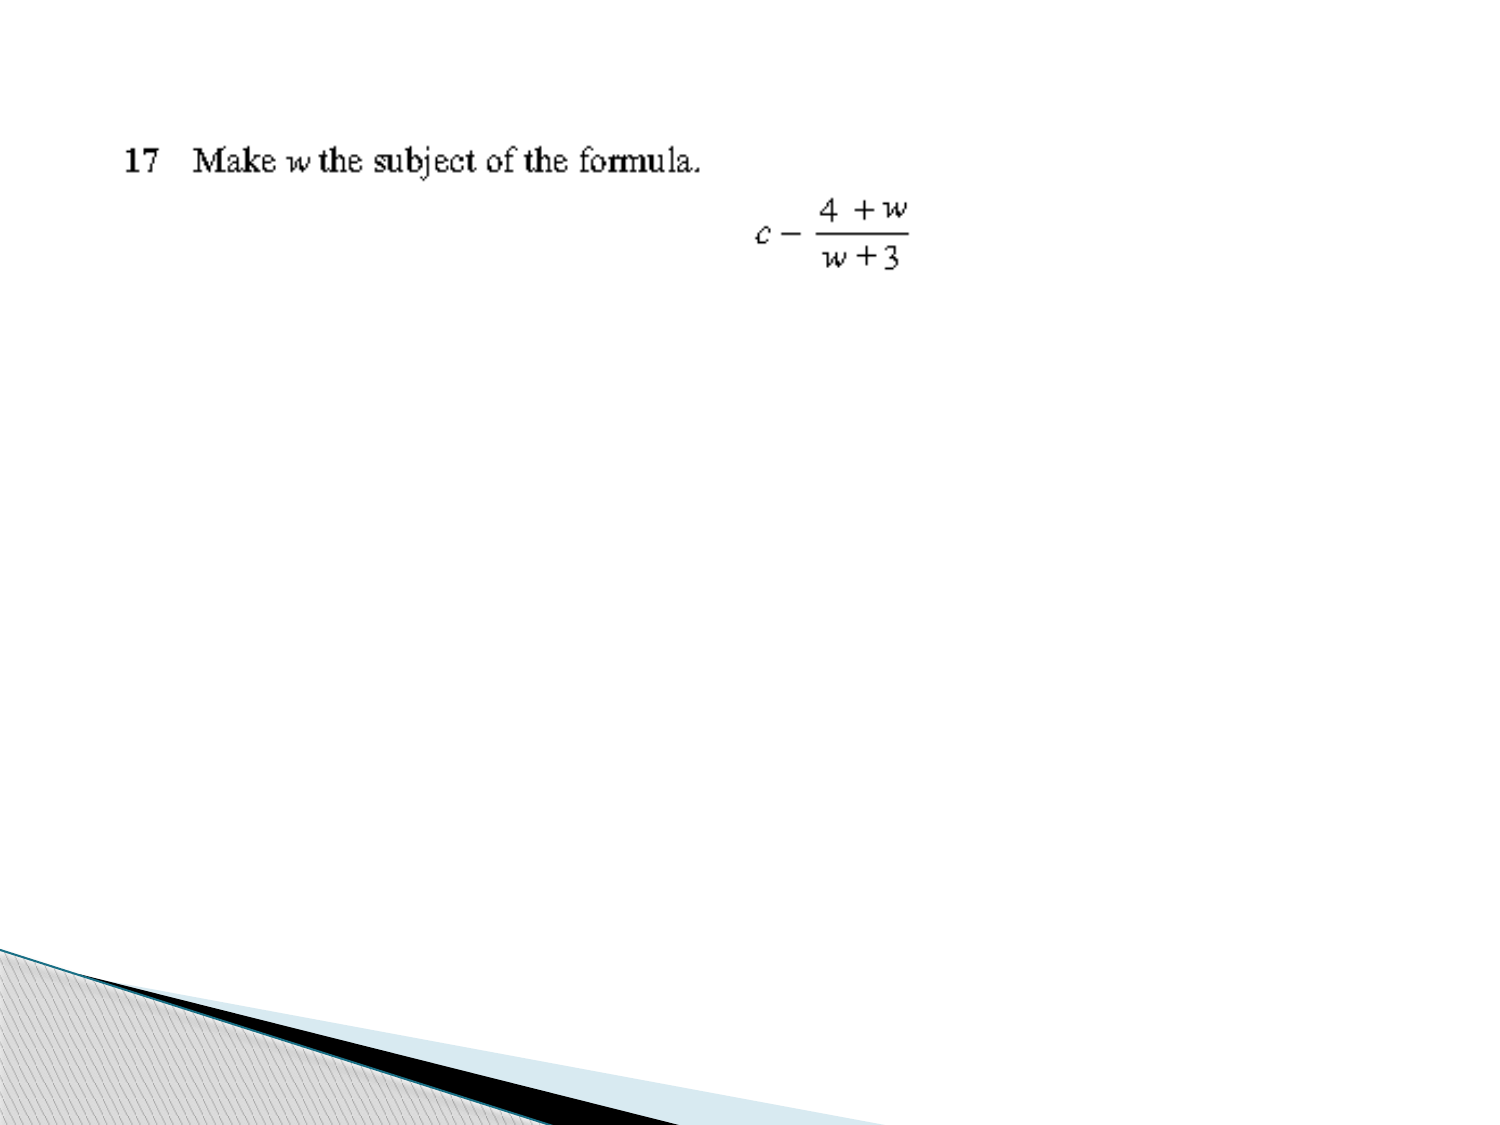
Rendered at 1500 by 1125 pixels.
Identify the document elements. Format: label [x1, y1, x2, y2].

picture [74, 112, 1401, 528]
